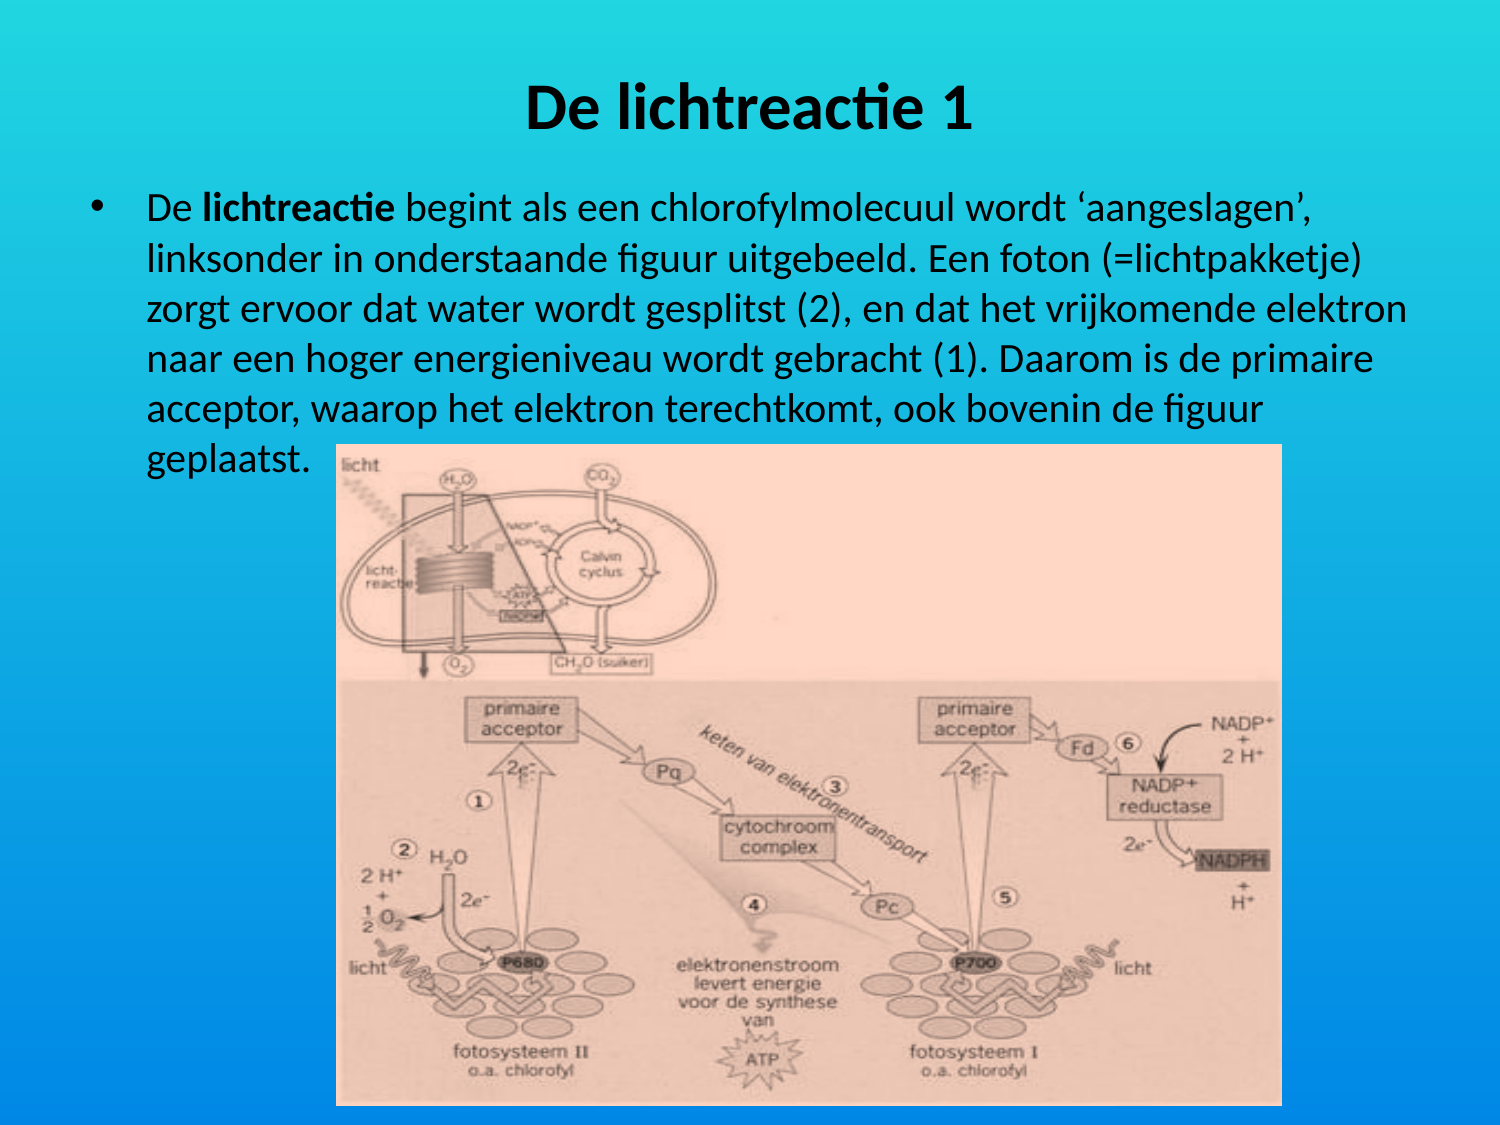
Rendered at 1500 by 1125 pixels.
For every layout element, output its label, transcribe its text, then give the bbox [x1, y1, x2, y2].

list De lichtreactie begint als een chlorofylmolecuul wordt ‘aangeslagen’, linksonder in onderstaande figuur uitgebeeld. Een foton (=lichtpakketje) zorgt ervoor dat water wordt gesplitst (2), en dat het vrijkomende elektron naar een hoger energieniveau wordt gebracht (1). Daarom is de primaire acceptor, waarop het elektron terechtkomt, ook bovenin de figuur geplaatst. [75, 172, 1425, 1071]
picture [336, 444, 1282, 1107]
title De lichtreactie 1 [75, 45, 1425, 161]
